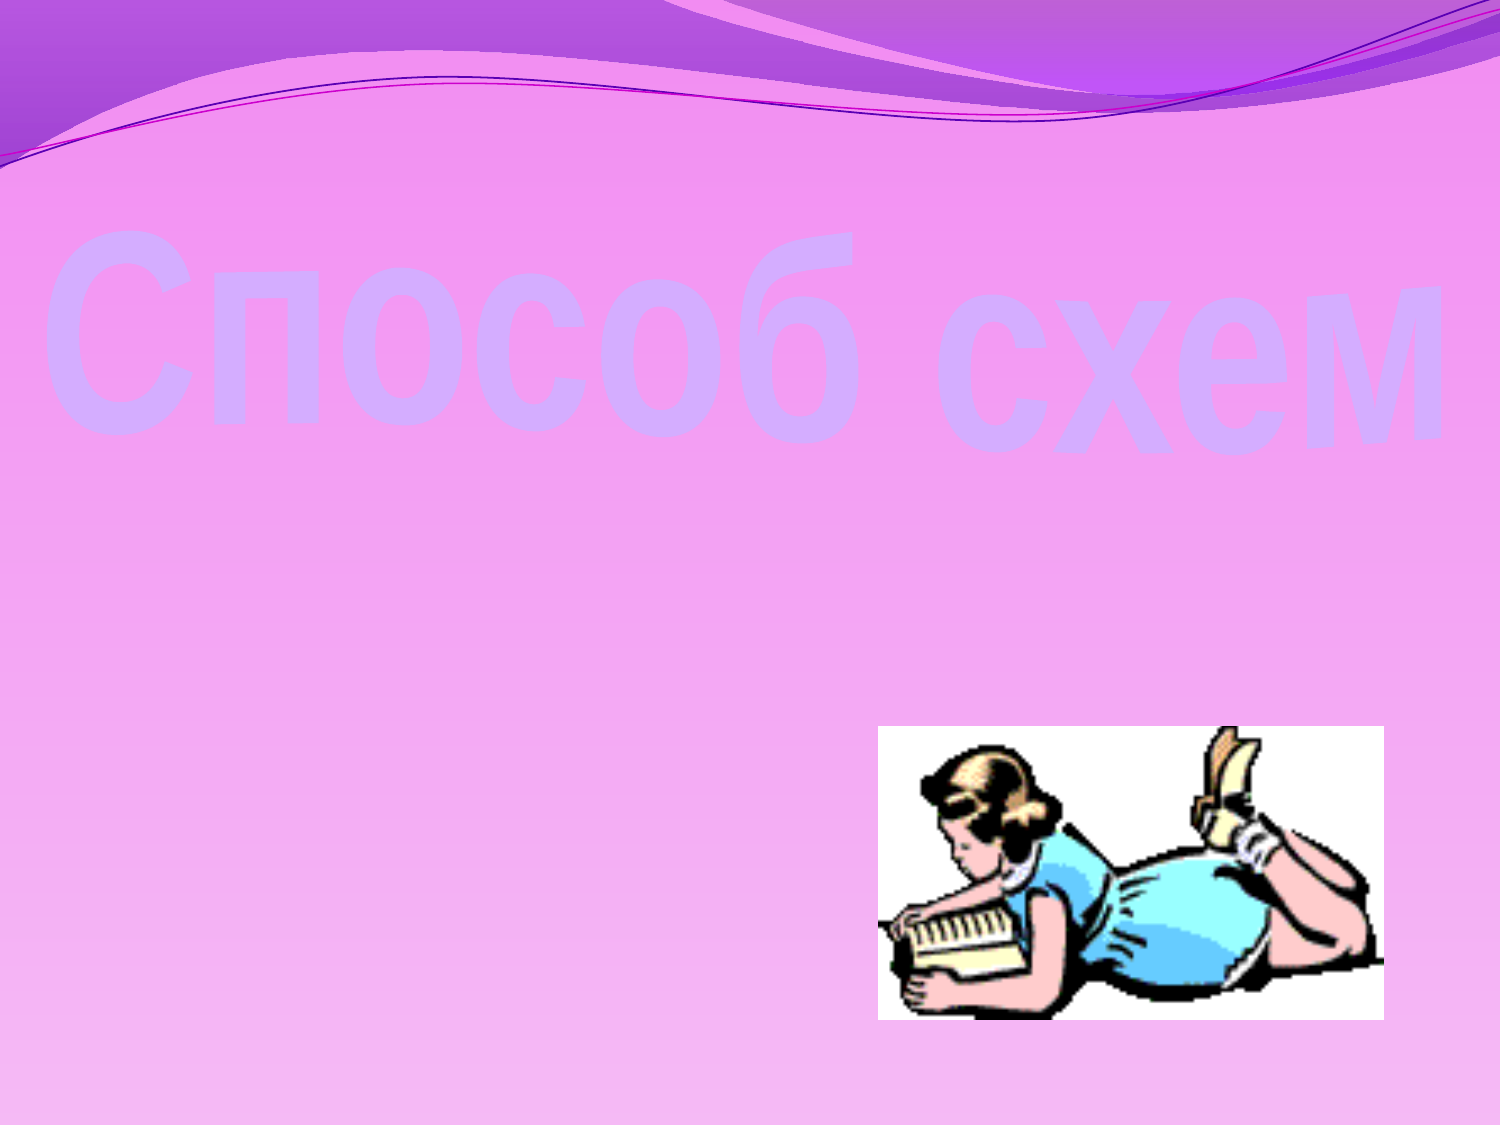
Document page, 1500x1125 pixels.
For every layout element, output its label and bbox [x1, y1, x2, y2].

picture [878, 726, 1385, 1020]
